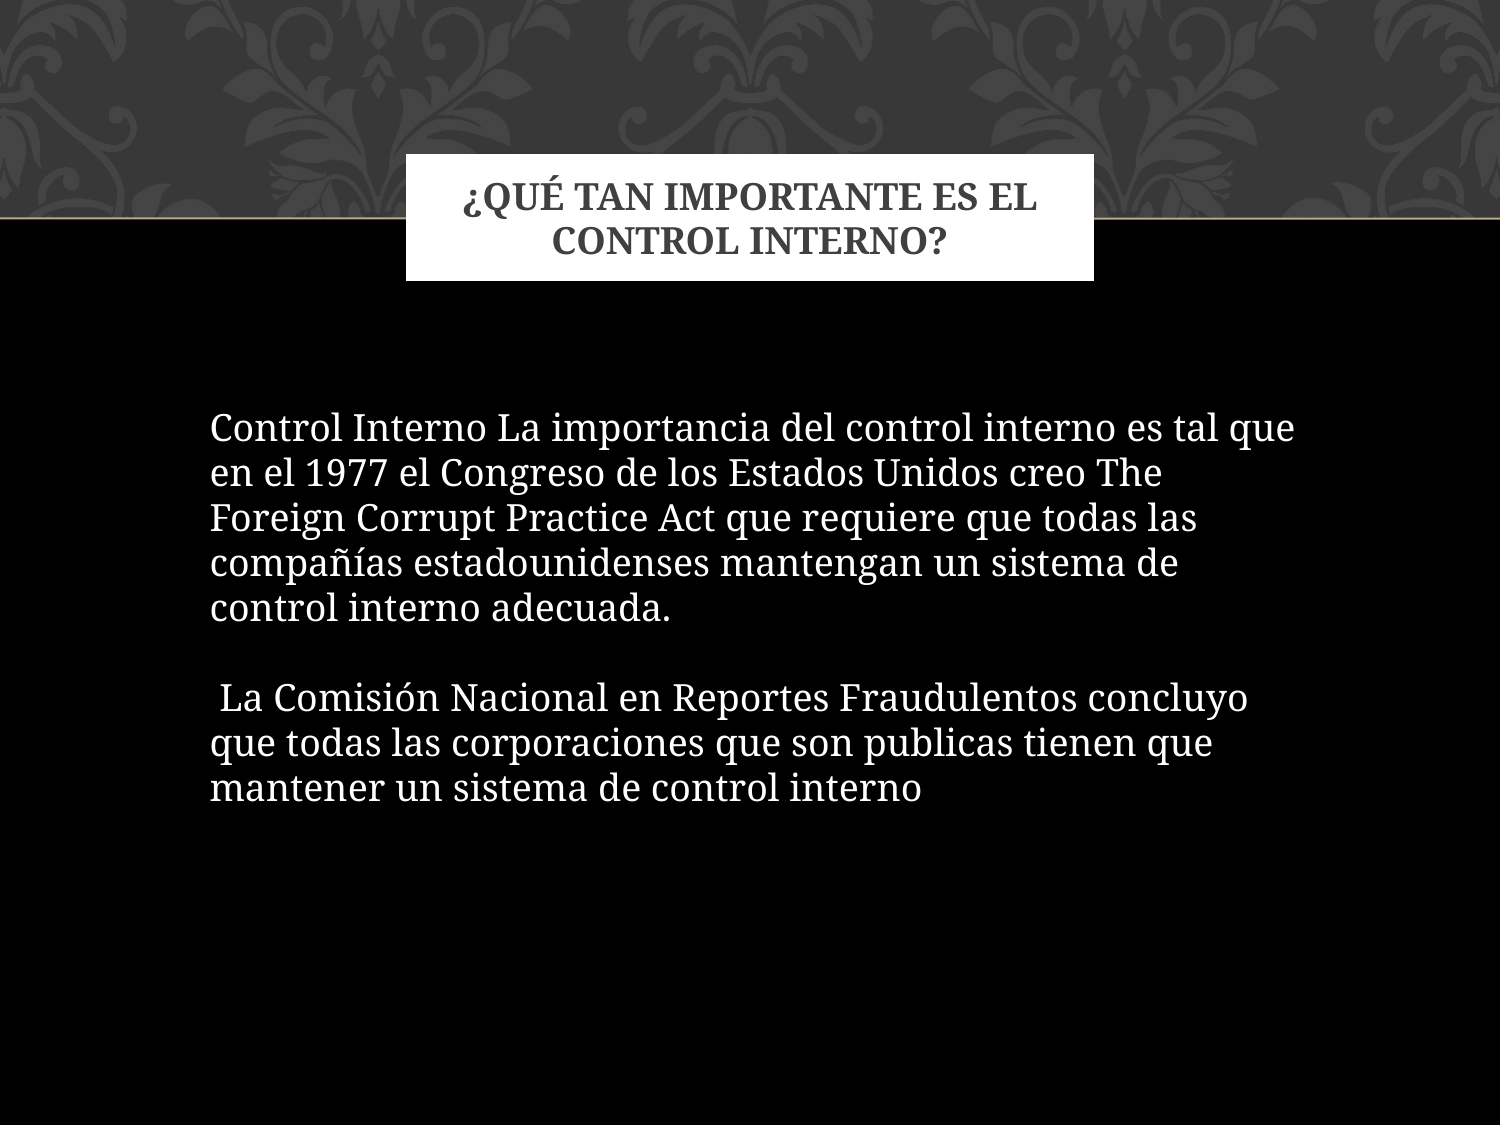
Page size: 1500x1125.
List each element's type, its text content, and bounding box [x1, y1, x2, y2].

title ¿Qué tan importante es el control interno? [406, 154, 1094, 281]
text_box Control Interno La importancia del control interno es tal que en el 1977 el Congreso de los Estados Unidos creo The Foreign Corrupt Practice Act que requiere que todas las compañías estadounidenses mantengan un sistema de control interno adecuada. La Comisión Nacional en Reportes Fraudulentos concluyo que todas las corporaciones que son publicas tienen que mantener un sistema de control interno [194, 397, 1317, 817]
